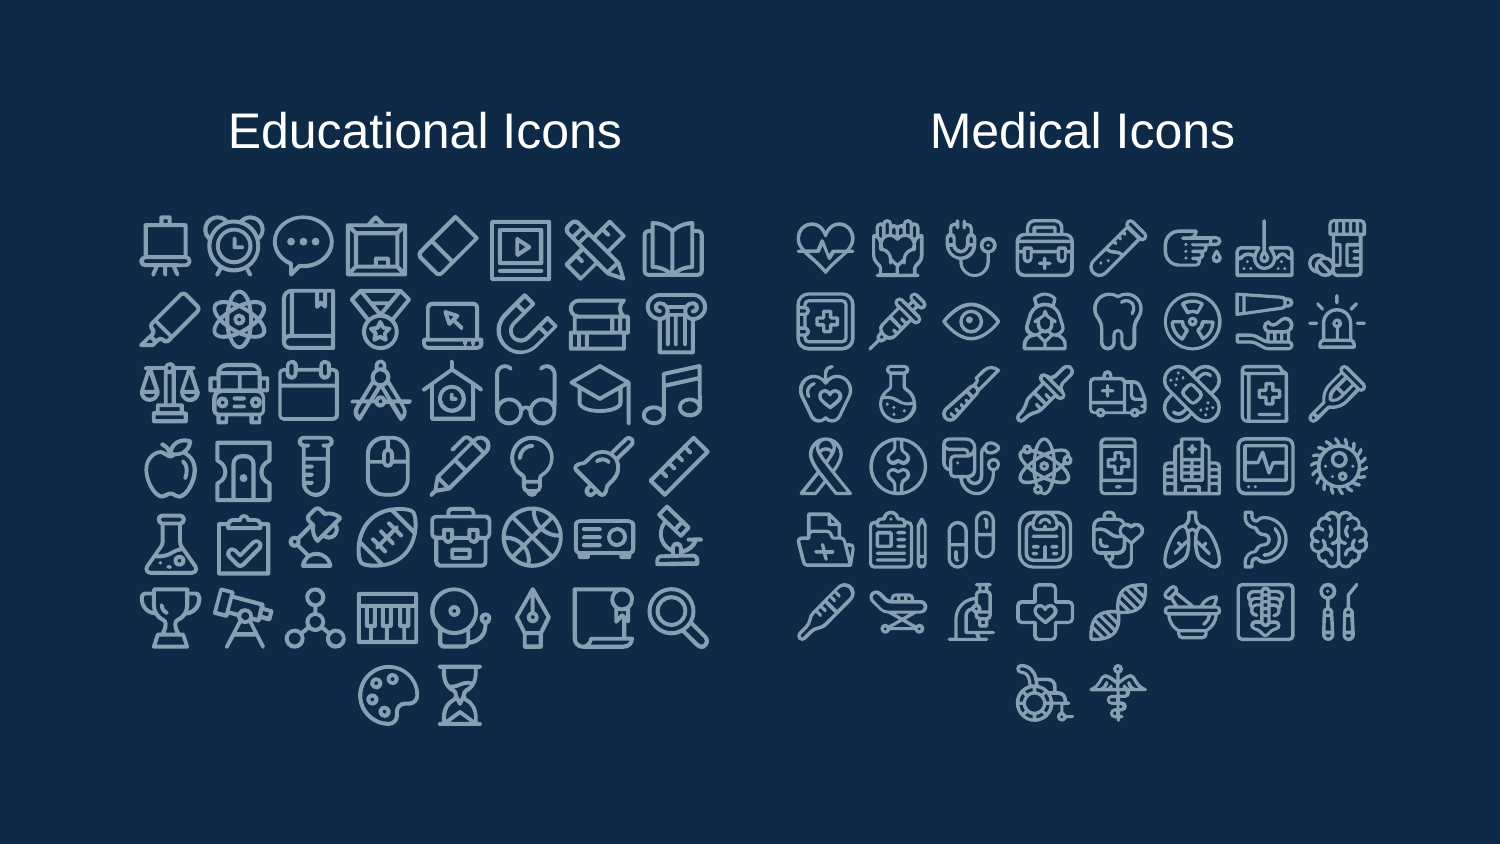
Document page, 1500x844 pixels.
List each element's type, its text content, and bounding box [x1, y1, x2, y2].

text_box [869, 590, 928, 634]
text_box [216, 513, 271, 576]
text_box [1162, 437, 1222, 496]
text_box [1309, 437, 1369, 496]
text_box [942, 365, 1001, 422]
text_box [492, 292, 559, 355]
text_box [417, 214, 479, 277]
text_box [297, 435, 334, 497]
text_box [271, 215, 335, 277]
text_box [1243, 510, 1289, 569]
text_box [1307, 293, 1367, 350]
text_box [569, 364, 631, 426]
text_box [489, 219, 552, 282]
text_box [356, 664, 420, 727]
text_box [1015, 218, 1075, 278]
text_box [1088, 369, 1147, 418]
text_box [1162, 364, 1223, 424]
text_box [421, 301, 484, 350]
text_box [655, 504, 703, 567]
text_box [515, 587, 551, 649]
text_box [349, 288, 412, 351]
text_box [1235, 292, 1294, 351]
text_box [509, 435, 556, 498]
text_box [501, 506, 563, 568]
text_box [1235, 218, 1294, 278]
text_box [1236, 436, 1295, 496]
text_box [1015, 663, 1075, 722]
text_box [1319, 582, 1359, 642]
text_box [201, 215, 268, 277]
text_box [143, 438, 199, 499]
text_box [872, 219, 924, 278]
text_box [1163, 510, 1222, 569]
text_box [941, 302, 1001, 341]
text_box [878, 364, 917, 424]
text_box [1099, 437, 1138, 496]
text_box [868, 510, 928, 569]
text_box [1017, 437, 1074, 496]
text_box [139, 291, 201, 348]
text_box [1015, 364, 1074, 423]
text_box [430, 506, 492, 568]
text_box [1089, 583, 1148, 641]
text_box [1163, 229, 1222, 267]
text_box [1236, 582, 1295, 642]
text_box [798, 364, 853, 423]
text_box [796, 512, 856, 568]
text_box [568, 298, 630, 351]
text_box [1240, 364, 1289, 424]
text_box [142, 513, 200, 575]
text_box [1092, 292, 1144, 351]
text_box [355, 506, 420, 568]
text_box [796, 292, 855, 351]
title Medical Icons [797, 83, 1369, 163]
text_box [495, 364, 557, 426]
text_box [642, 221, 704, 277]
text_box [649, 435, 710, 497]
text_box [797, 583, 855, 641]
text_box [139, 587, 202, 649]
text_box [429, 587, 492, 649]
text_box [345, 215, 408, 277]
text_box [869, 437, 928, 496]
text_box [215, 440, 272, 503]
text_box [139, 215, 192, 277]
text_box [947, 510, 996, 569]
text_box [421, 359, 484, 422]
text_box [208, 362, 271, 425]
text_box [1022, 292, 1067, 351]
text_box [284, 587, 346, 649]
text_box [1309, 510, 1369, 569]
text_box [1091, 510, 1145, 569]
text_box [1088, 218, 1148, 278]
text_box [288, 506, 342, 568]
text_box [799, 437, 852, 496]
text_box [213, 587, 274, 649]
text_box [941, 437, 1001, 496]
text_box [429, 435, 491, 497]
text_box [1163, 292, 1222, 351]
text_box [350, 360, 412, 422]
text_box [1089, 663, 1148, 722]
text_box [281, 288, 336, 350]
text_box [645, 293, 708, 355]
text_box [868, 292, 927, 351]
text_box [573, 518, 636, 560]
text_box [646, 586, 711, 650]
text_box [365, 435, 410, 497]
text_box [139, 362, 200, 424]
text_box [572, 587, 635, 649]
text_box [1308, 219, 1367, 278]
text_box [1015, 582, 1075, 642]
text_box [564, 219, 626, 281]
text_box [945, 218, 997, 278]
text_box [1163, 584, 1222, 640]
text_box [1017, 510, 1073, 569]
text_box [1308, 364, 1367, 423]
text_box [641, 363, 703, 426]
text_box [211, 289, 268, 350]
text_box [437, 664, 482, 726]
text_box [278, 359, 339, 421]
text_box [572, 435, 636, 498]
text_box [356, 591, 419, 645]
text_box [947, 582, 996, 641]
title Educational Icons [139, 83, 711, 163]
text_box [796, 222, 855, 274]
